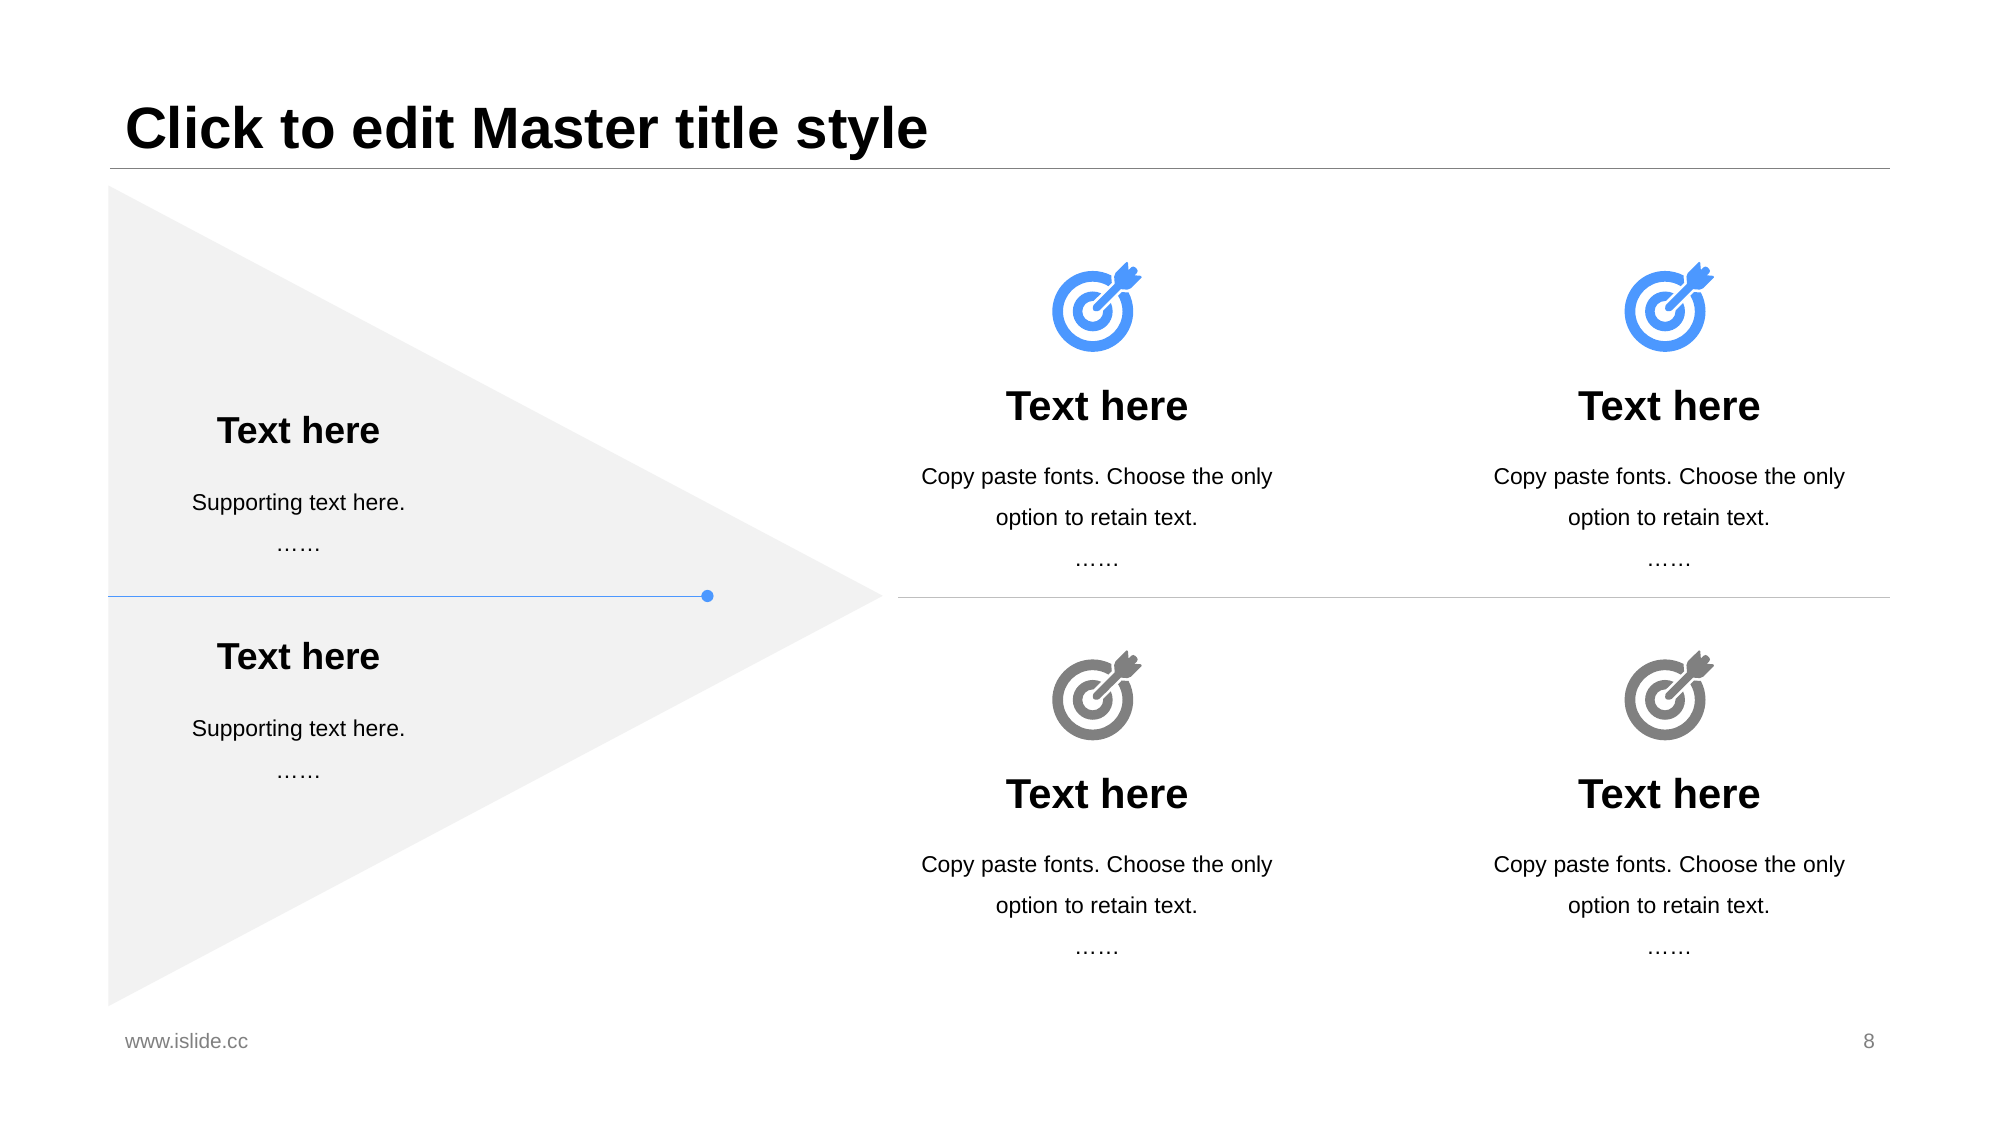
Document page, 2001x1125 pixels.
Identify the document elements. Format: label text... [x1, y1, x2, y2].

title Click to edit Master title style [109, 0, 1890, 169]
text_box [108, 185, 1890, 1007]
slide_number 8 [1412, 1023, 1890, 1058]
footer www.islide.cc [109, 1023, 790, 1058]
